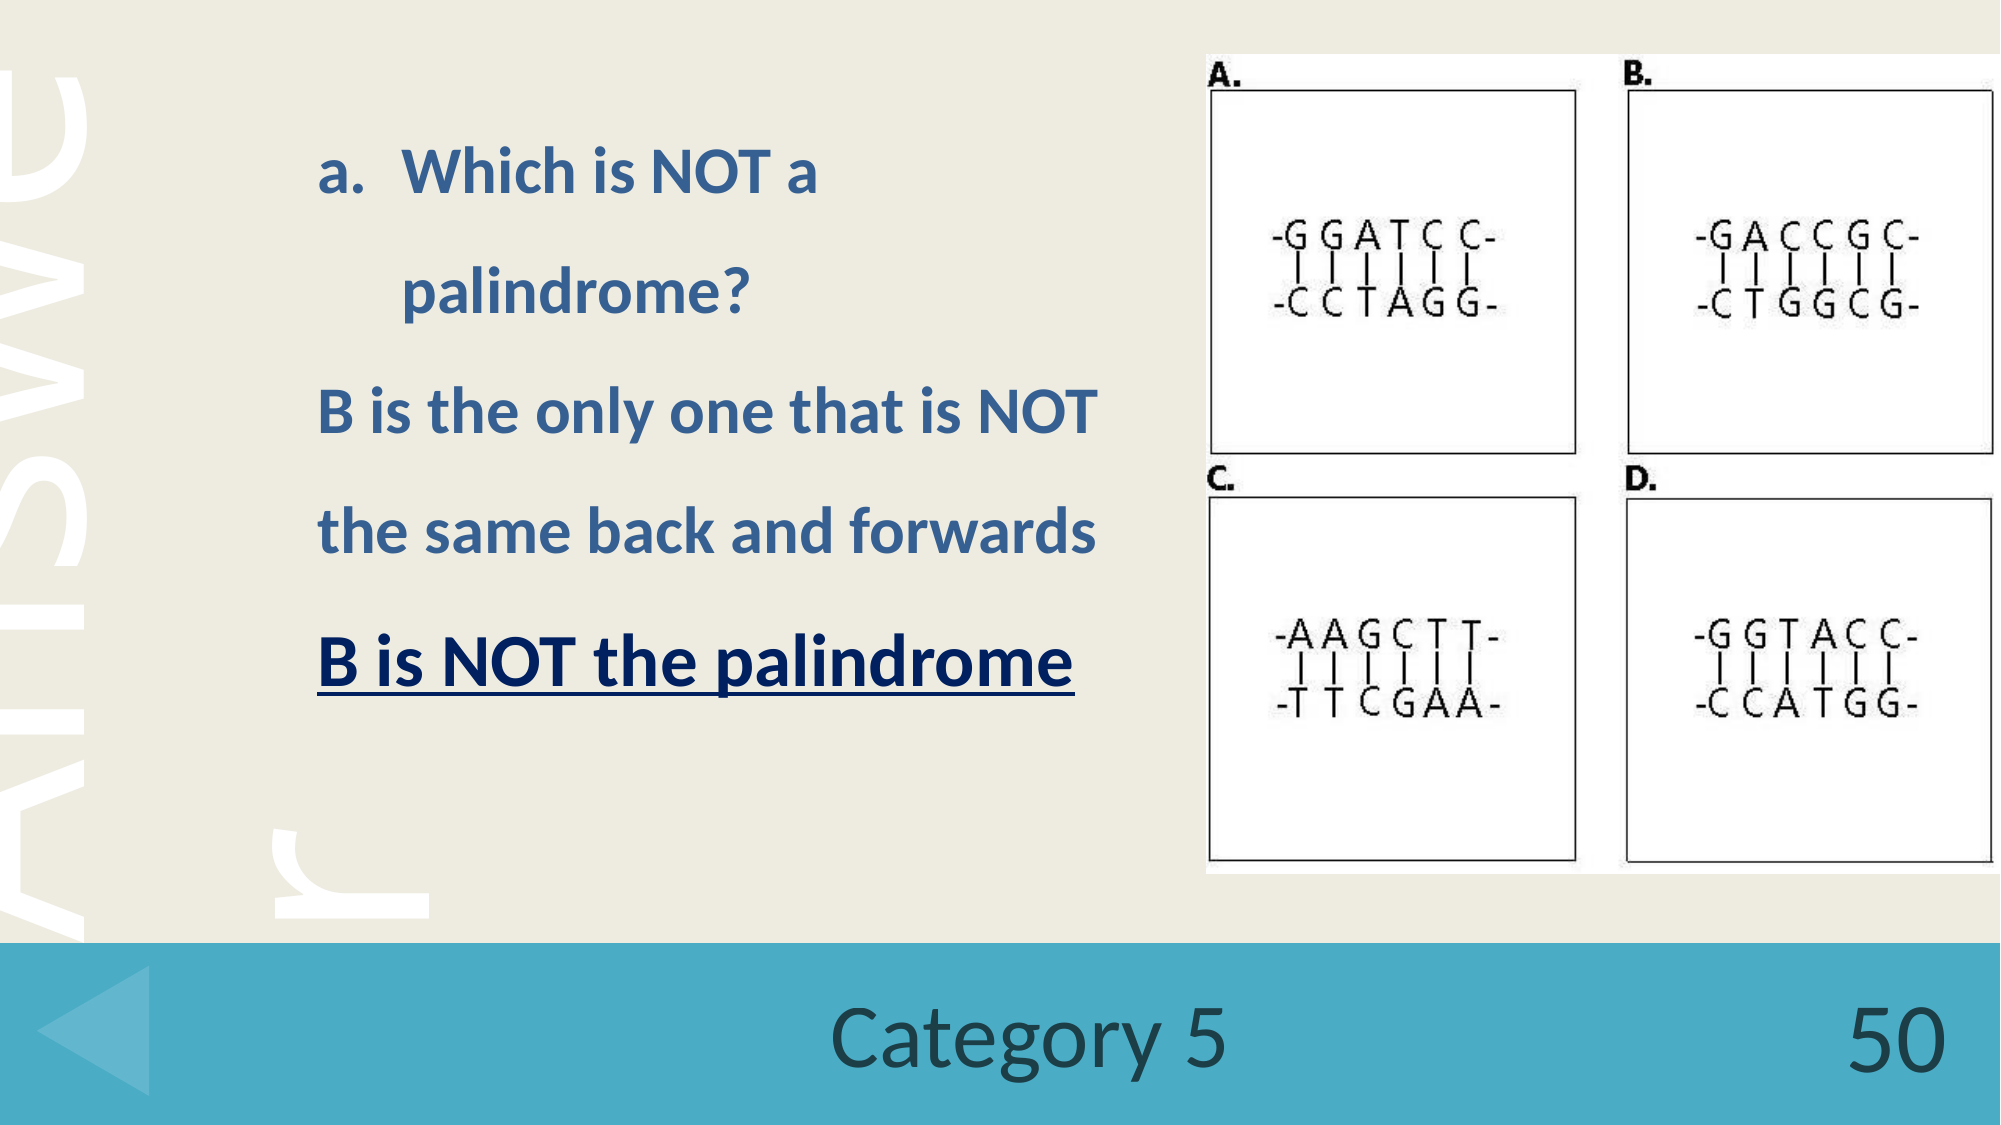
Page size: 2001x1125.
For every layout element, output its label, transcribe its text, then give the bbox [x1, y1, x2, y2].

list Which is NOT a palindrome? B is the only one that is NOT the same back and forwards B is NOT the palindrome [302, 157, 1175, 831]
list 50 [1931, 967, 1963, 1097]
title Category 5 [130, 937, 1931, 1125]
picture [1205, 54, 2000, 874]
